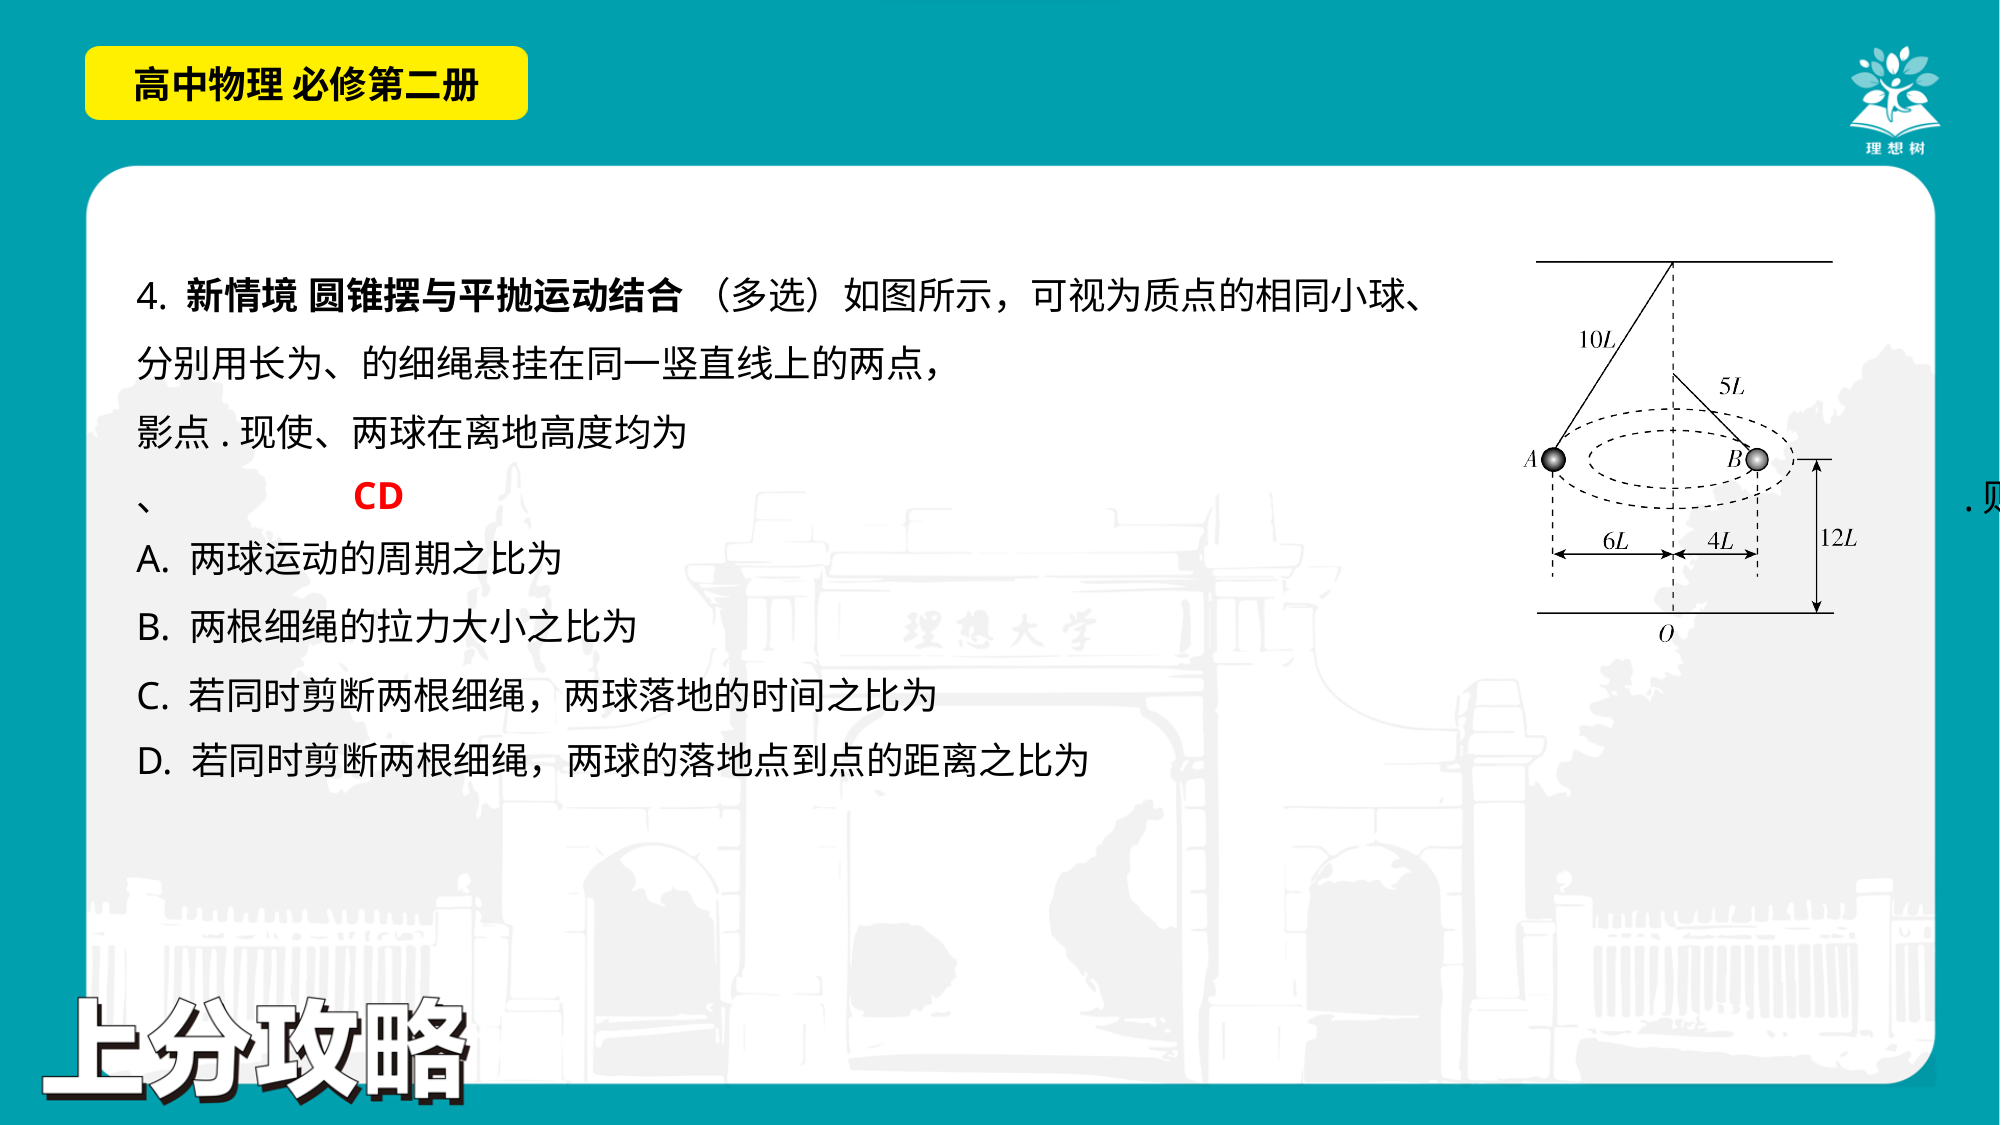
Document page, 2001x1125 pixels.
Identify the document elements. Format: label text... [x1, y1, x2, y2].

picture [0, 0, 2000, 1125]
text_box CD [338, 452, 420, 511]
